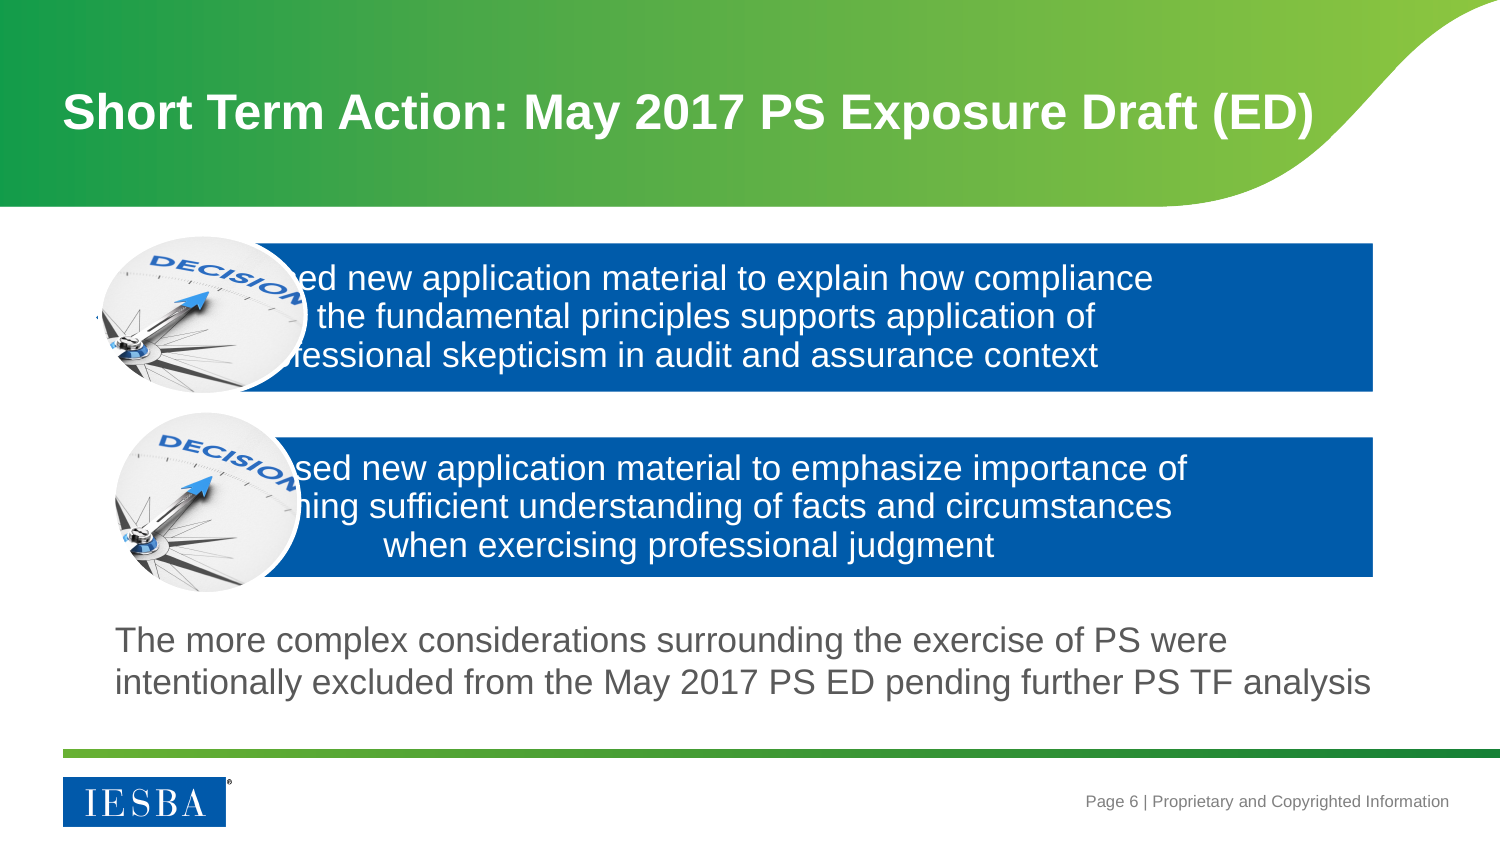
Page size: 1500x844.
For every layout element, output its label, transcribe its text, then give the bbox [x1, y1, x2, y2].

title Short Term Action: May 2017 PS Exposure Draft (ED) [62, 46, 1325, 172]
picture [0, 0, 1500, 207]
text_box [52, 209, 1500, 660]
text_box The more complex considerations surrounding the exercise of PS were intentionally excluded from the May 2017 PS ED pending further PS TF analysis [99, 669, 1425, 749]
picture [63, 777, 232, 827]
